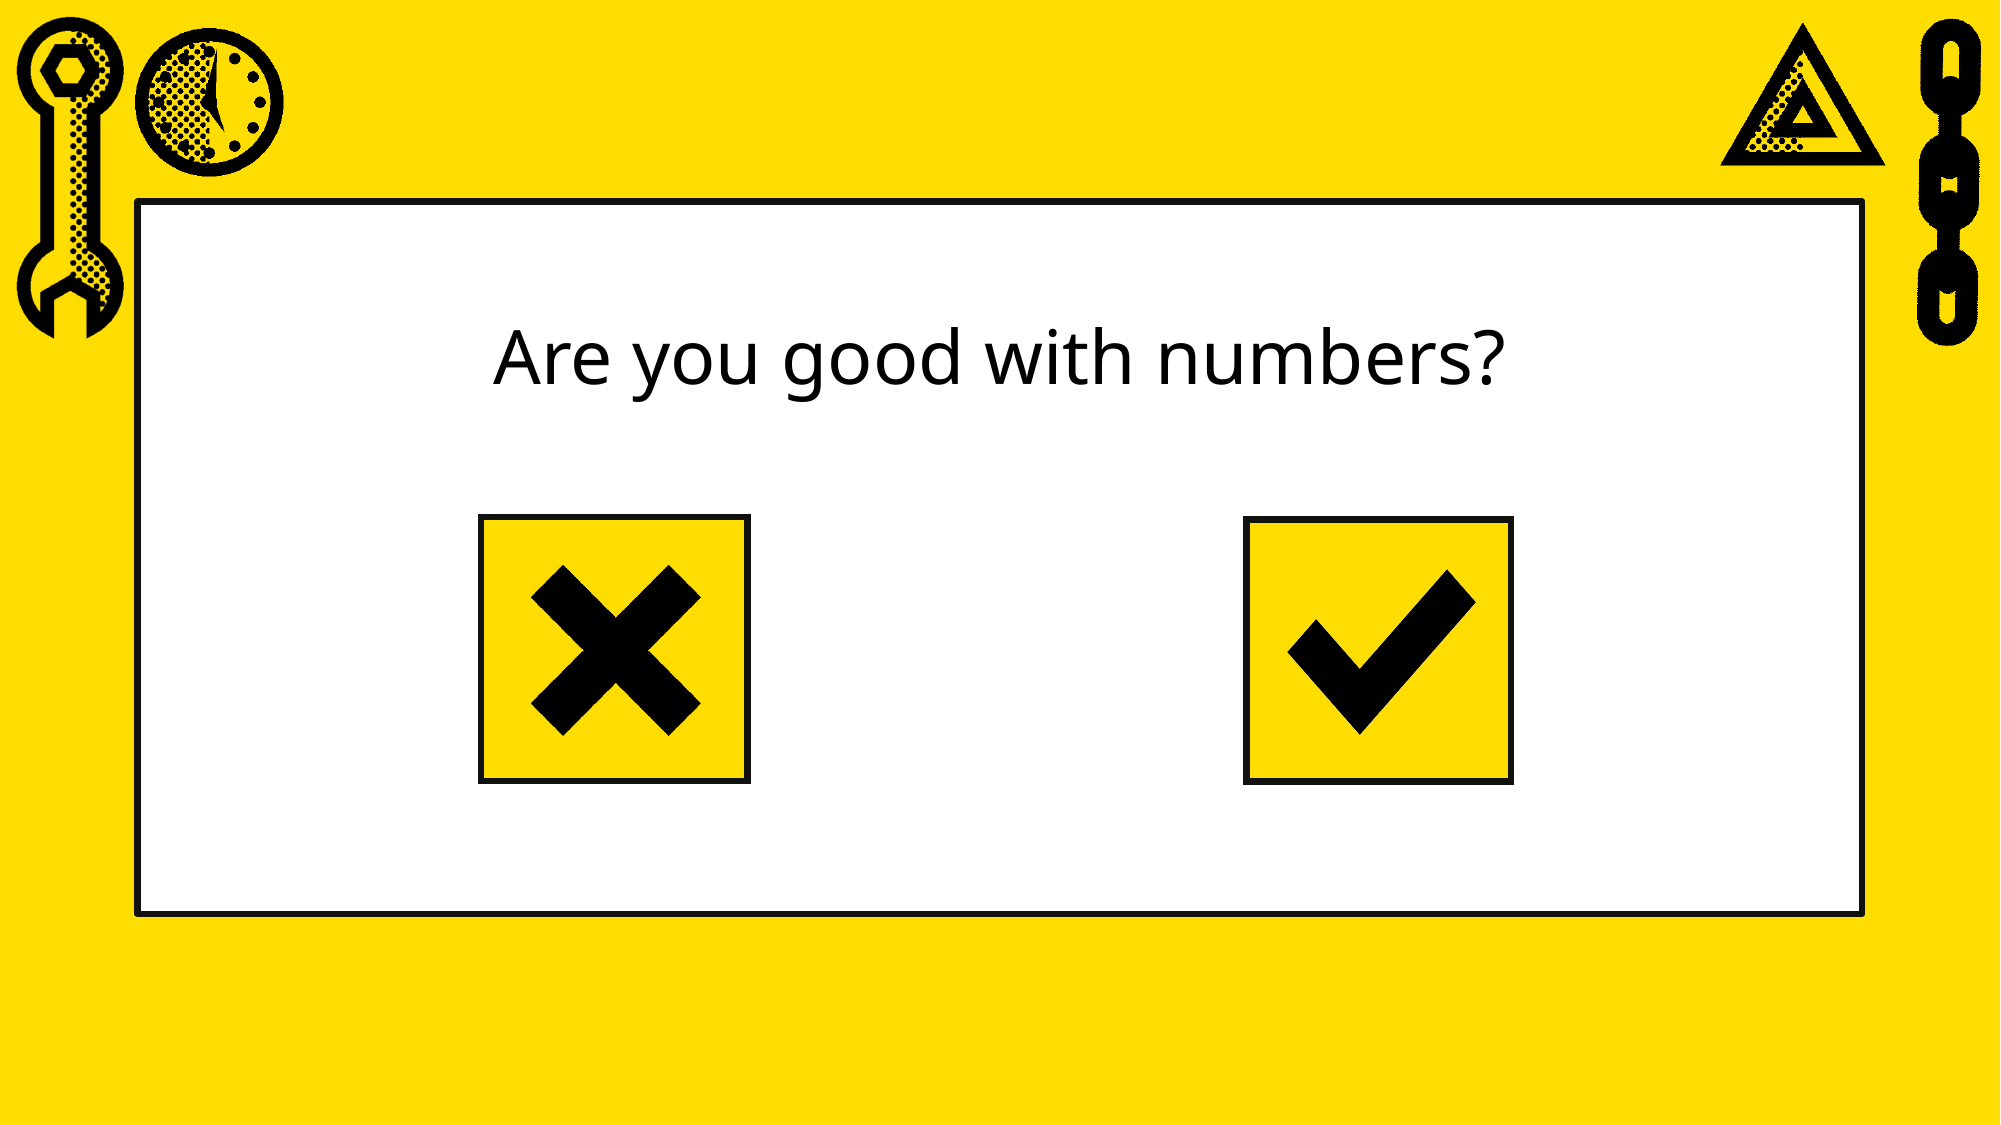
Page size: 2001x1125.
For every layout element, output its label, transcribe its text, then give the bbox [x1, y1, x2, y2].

picture [1533, 0, 2000, 598]
text_box [469, 493, 760, 782]
text_box [1230, 507, 1522, 797]
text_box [480, 516, 748, 782]
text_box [1246, 466, 1512, 786]
text_box Are you good with numbers? [137, 201, 1863, 915]
picture [0, 0, 383, 360]
